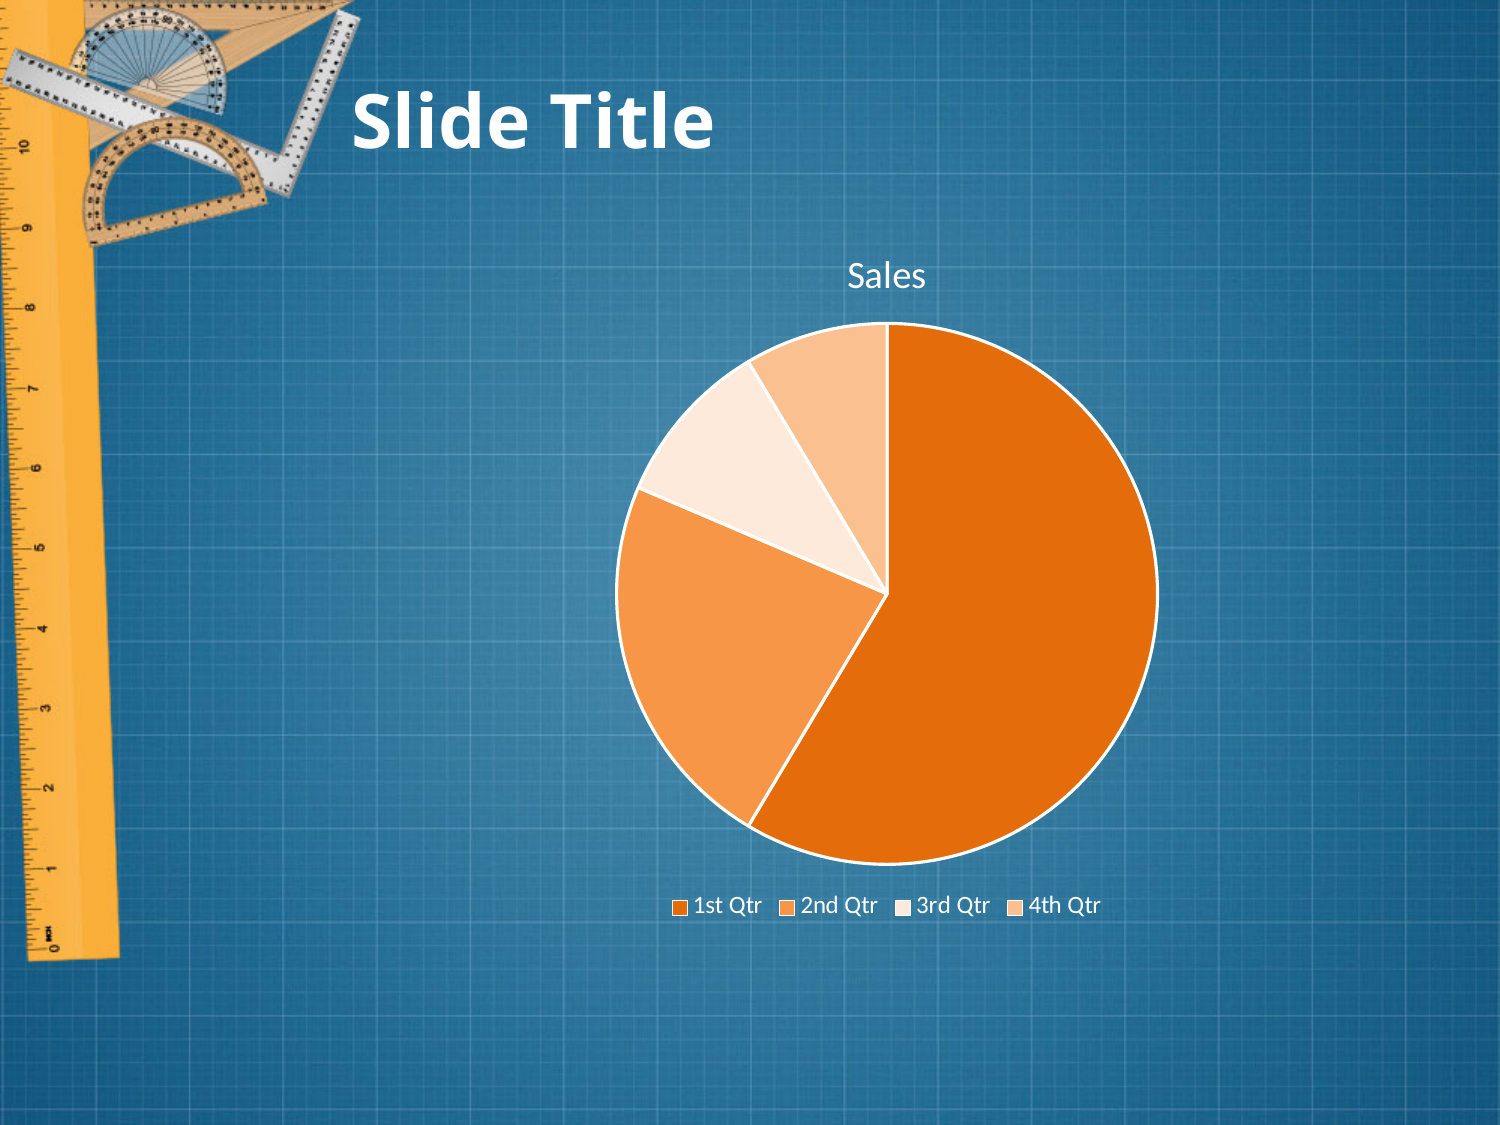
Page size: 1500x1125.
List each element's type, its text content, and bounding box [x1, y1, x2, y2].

title Slide Title [336, 24, 1438, 213]
picture [0, 0, 1500, 1125]
chart [336, 224, 1438, 927]
